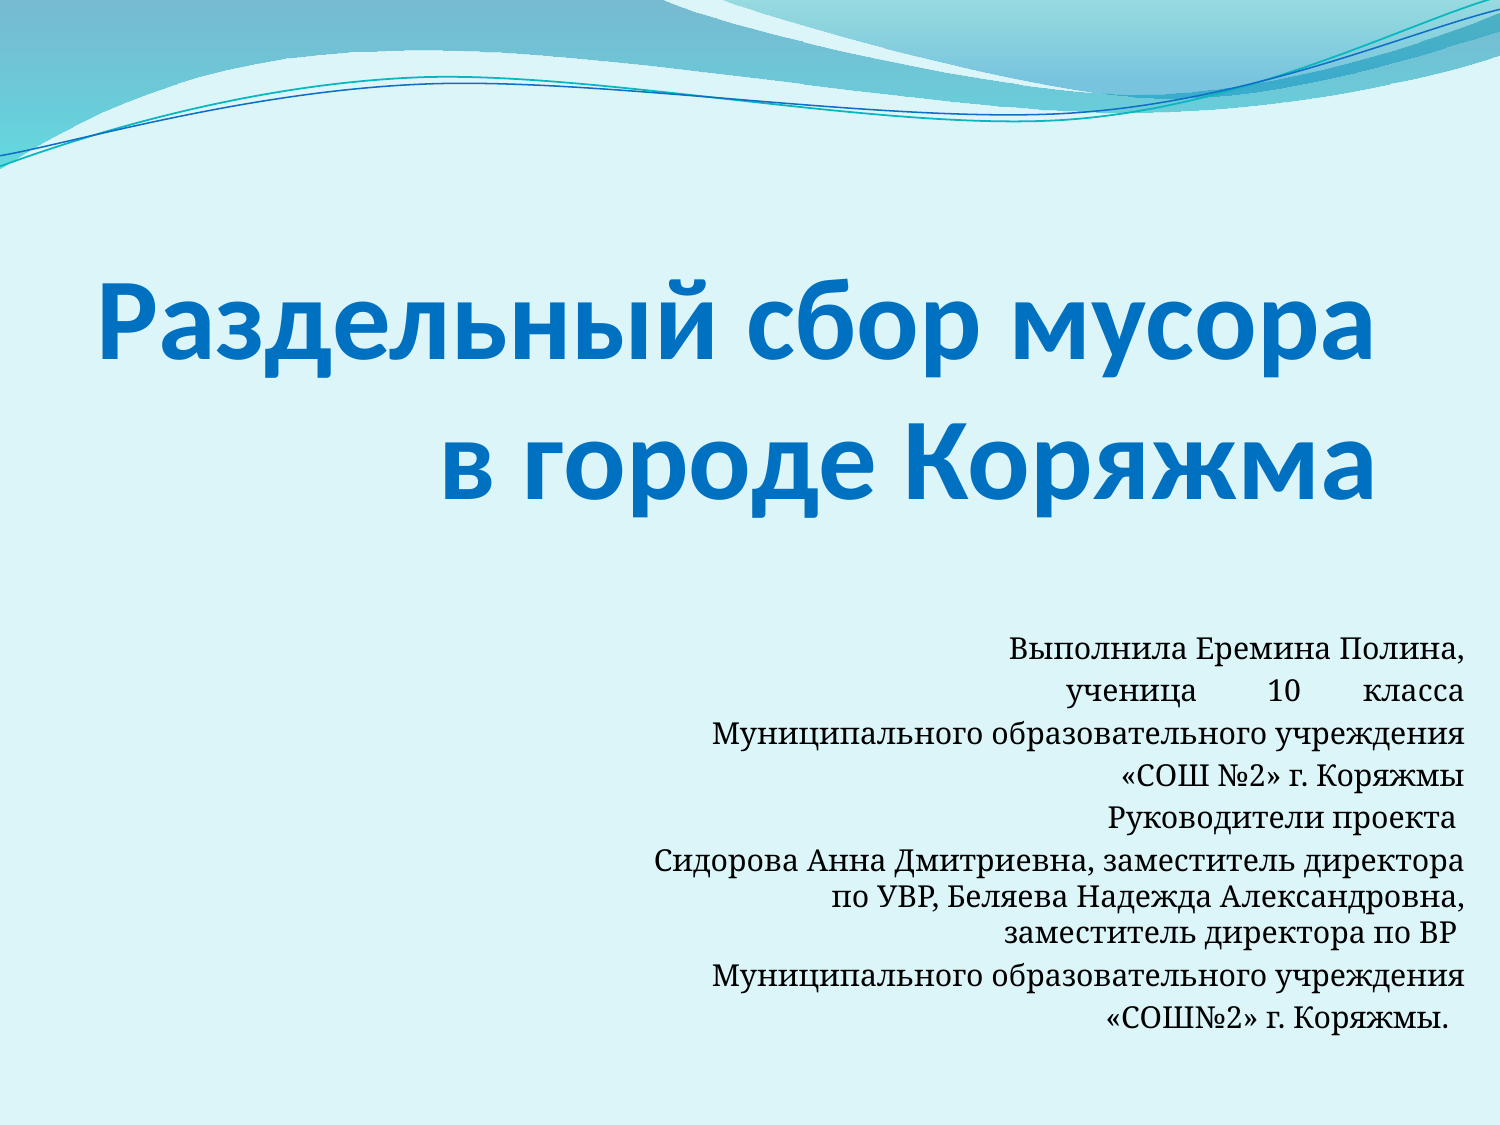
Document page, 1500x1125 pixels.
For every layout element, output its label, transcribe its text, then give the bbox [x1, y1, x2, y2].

subtitle Выполнила Еремина Полина, ученица 10 класса Муниципального образовательного учреждения «СОШ №2» г. Коряжмы Руководители проекта Сидорова Анна Дмитриевна, заместитель директора по УВР, Беляева Надежда Александровна, заместитель директора по ВР Муниципального образовательного учреждения «СОШ№2» г. Коряжмы. [644, 621, 1472, 1050]
title Раздельный сбор мусора в городе Коряжма [93, 222, 1382, 523]
